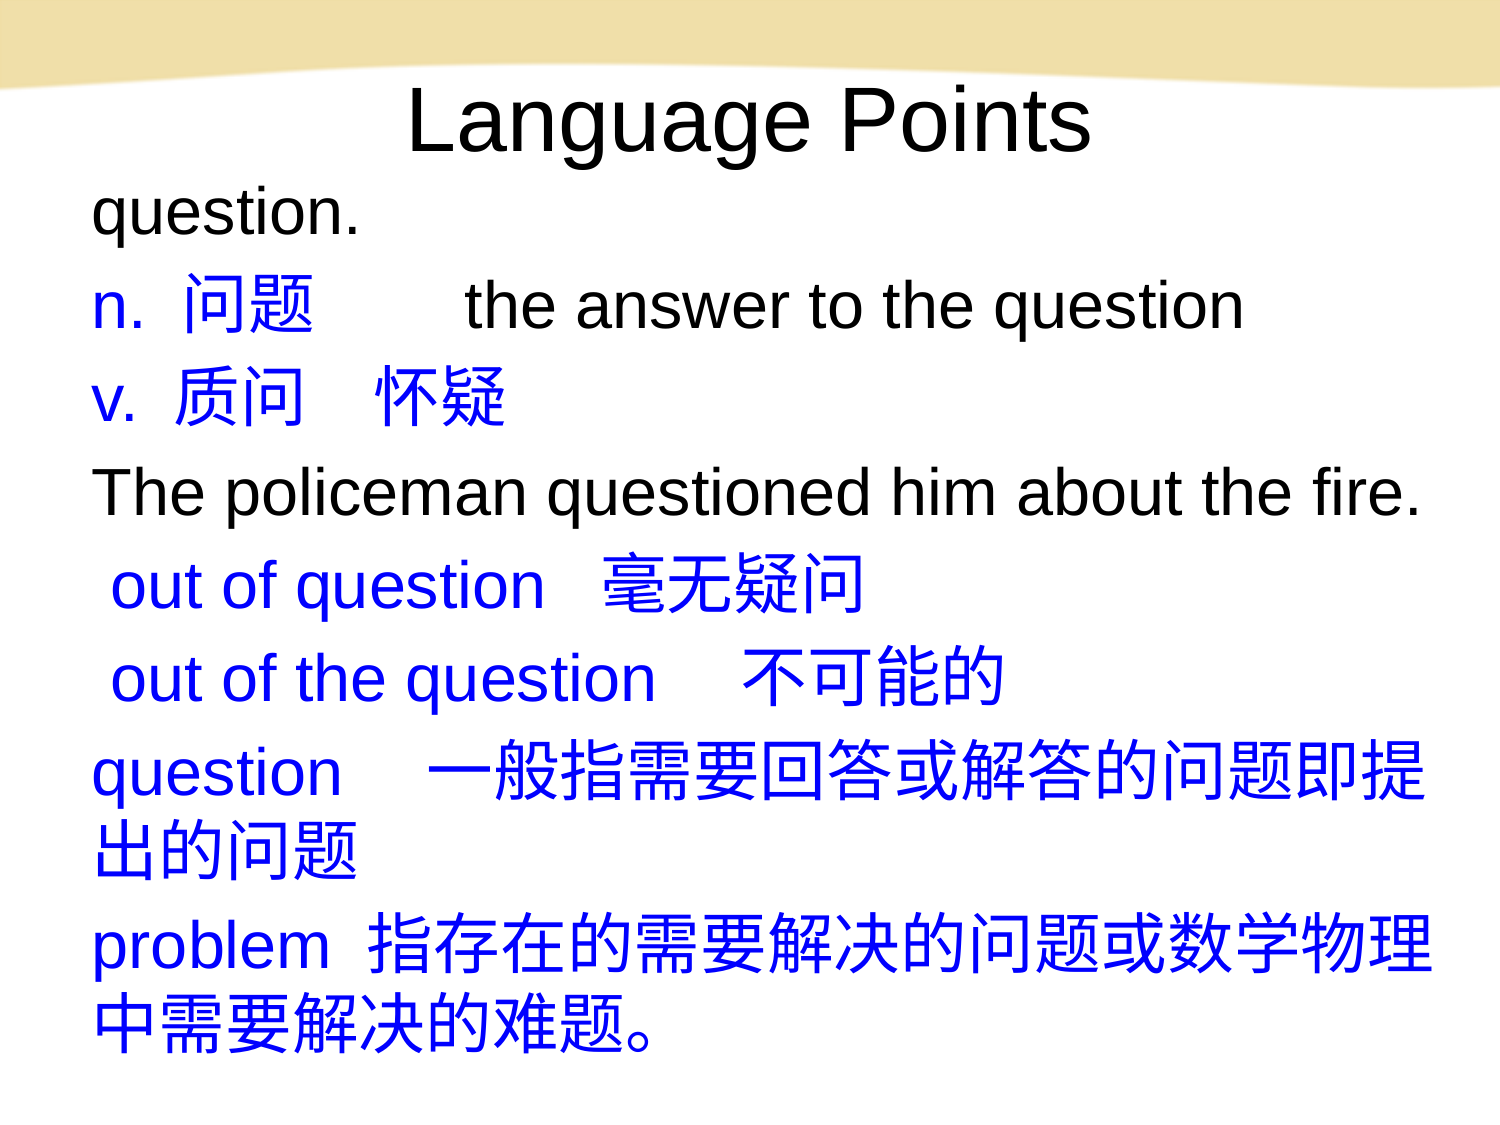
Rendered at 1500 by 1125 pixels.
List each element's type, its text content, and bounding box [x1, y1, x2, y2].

title Language Points [75, 45, 1425, 185]
picture [0, 0, 1500, 1125]
list question. n. 问题 the answer to the question v. 质问 怀疑 The policeman questioned him about the fire. out of question 毫无疑问 out of the question 不可能的 question 一般指需要回答或解答的问题即提出的问题 problem 指存在的需要解决的问题或数学物理中需要解决的难题。 [76, 160, 1485, 970]
